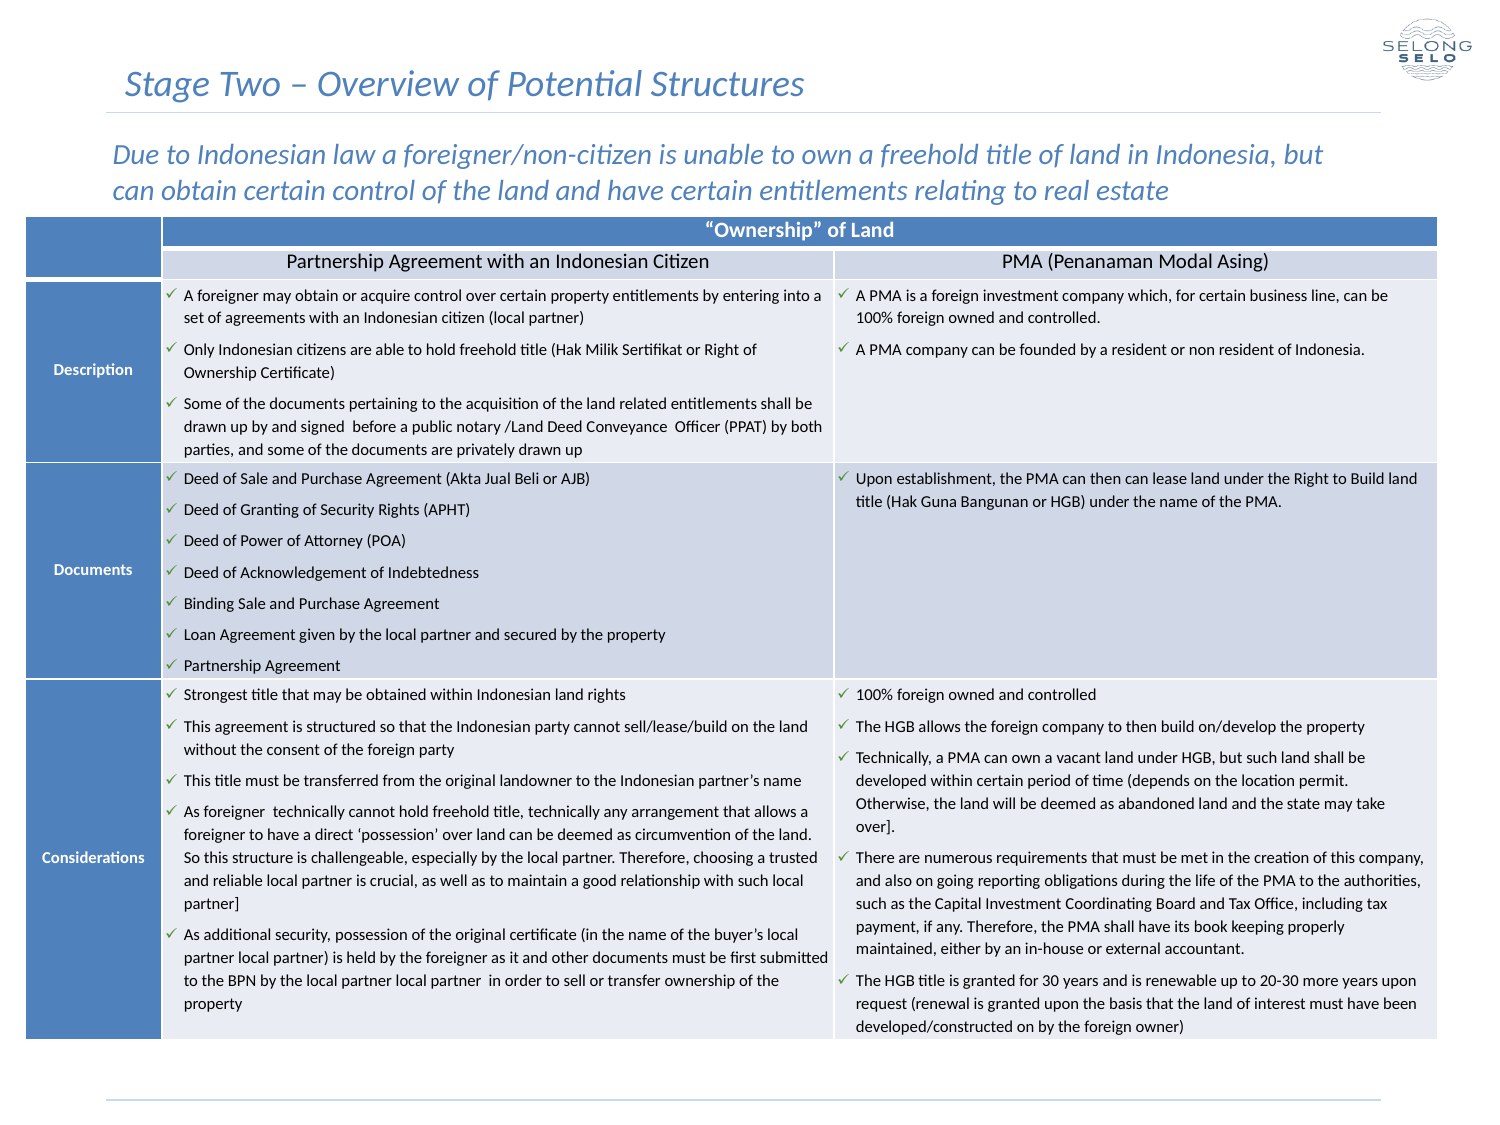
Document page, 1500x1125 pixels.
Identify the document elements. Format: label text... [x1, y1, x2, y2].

table_cell Deed of Sale and Purchase Agreement (Akta Jual Beli or AJB) Deed of Granting of Security Rights (APHT) Deed of Power of Attorney (POA) Deed of Acknowledgement of Indebtedness Binding Sale and Purchase Agreement Loan Agreement given by the local partner and secured by the property Partnership Agreement [163, 463, 833, 678]
table_cell 100% foreign owned and controlled The HGB allows the foreign company to then build on/develop the property Technically, a PMA can own a vacant land under HGB, but such land shall be developed within certain period of time (depends on the location permit. Otherwise, the land will be deemed as abandoned land and the state may take over]. There are numerous requirements that must be met in the creation of this company, and also on going reporting obligations during the life of the PMA to the authorities, such as the Capital Investment Coordinating Board and Tax Office, including tax payment, if any. Therefore, the PMA shall have its book keeping properly maintained, either by an in-house or external accountant. The HGB title is granted for 30 years and is renewable up to 20-30 more years upon request (renewal is granted upon the basis that the land of interest must have been developed/constructed on by the foreign owner) [835, 680, 1437, 1039]
table_header [26, 217, 161, 277]
table_cell A foreigner may obtain or acquire control over certain property entitlements by entering into a set of agreements with an Indonesian citizen (local partner) Only Indonesian citizens are able to hold freehold title (Hak Milik Sertifikat or Right of Ownership Certificate) Some of the documents pertaining to the acquisition of the land related entitlements shall be drawn up by and signed before a public notary /Land Deed Conveyance Officer (PPAT) by both parties, and some of the documents are privately drawn up [163, 280, 833, 462]
text_box Stage Two – Overview of Potential Structures [110, 51, 821, 111]
text_box Due to Indonesian law a foreigner/non-citizen is unable to own a freehold title of land in Indonesia, but can obtain certain control of the land and have certain entitlements relating to real estate [112, 135, 1388, 199]
table_cell Documents [26, 463, 161, 678]
table_cell Considerations [26, 680, 161, 1039]
table_cell Upon establishment, the PMA can then can lease land under the Right to Build land title (Hak Guna Bangunan or HGB) under the name of the PMA. [835, 463, 1437, 678]
table_cell Partnership Agreement with an Indonesian Citizen [163, 251, 833, 279]
table_header “Ownership” of Land [163, 217, 1437, 246]
picture [1379, 8, 1476, 89]
table_cell PMA (Penanaman Modal Asing) [835, 251, 1437, 279]
table_cell Strongest title that may be obtained within Indonesian land rights This agreement is structured so that the Indonesian party cannot sell/lease/build on the land without the consent of the foreign party This title must be transferred from the original landowner to the Indonesian partner’s name As foreigner technically cannot hold freehold title, technically any arrangement that allows a foreigner to have a direct ‘possession’ over land can be deemed as circumvention of the land. So this structure is challengeable, especially by the local partner. Therefore, choosing a trusted and reliable local partner is crucial, as well as to maintain a good relationship with such local partner] As additional security, possession of the original certificate (in the name of the buyer’s local partner local partner) is held by the foreigner as it and other documents must be first submitted to the BPN by the local partner local partner in order to sell or transfer ownership of the property [163, 680, 833, 1039]
table_cell A PMA is a foreign investment company which, for certain business line, can be 100% foreign owned and controlled. A PMA company can be founded by a resident or non resident of Indonesia. [835, 280, 1437, 462]
table_cell Description [26, 282, 161, 462]
